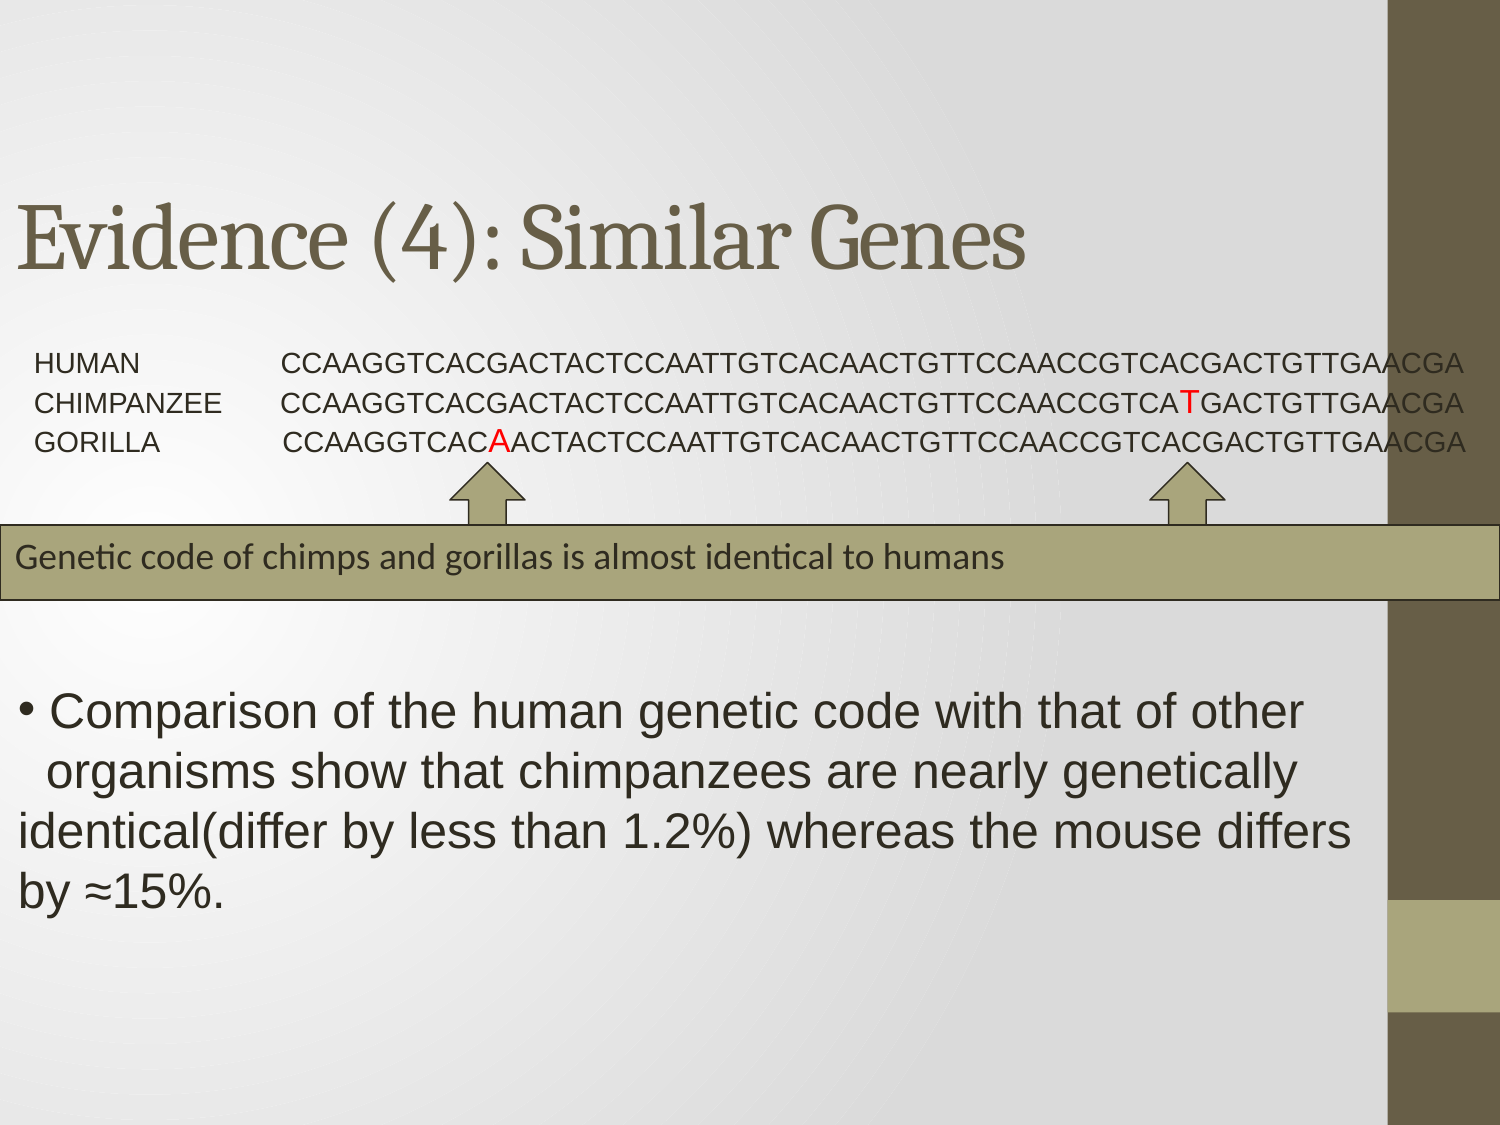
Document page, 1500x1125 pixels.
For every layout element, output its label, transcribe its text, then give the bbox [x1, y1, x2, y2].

text_box [1149, 462, 1225, 524]
text_box Genetic code of chimps and gorillas is almost identical to humans [0, 524, 1500, 600]
text_box [449, 462, 525, 524]
text_box HUMAN CCAAGGTCACGACTACTCCAATTGTCACAACTGTTCCAACCGTCACGACTGTTGAACGA CHIMPANZEE CCAAGGTCACGACTACTCCAATTGTCACAACTGTTCCAACCGTCATGACTGTTGAACGA GORILLA CCAAGGTCACAACTACTCCAATTGTCACAACTGTTCCAACCGTCACGACTGTTGAACGA [18, 337, 1482, 524]
text_box Comparison of the human genetic code with that of other organisms show that chimpanzees are nearly genetically identical(differ by less than 1.2%) whereas the mouse differs by ≈15%. [3, 610, 1388, 926]
title Evidence (4): Similar Genes [0, 137, 1500, 325]
